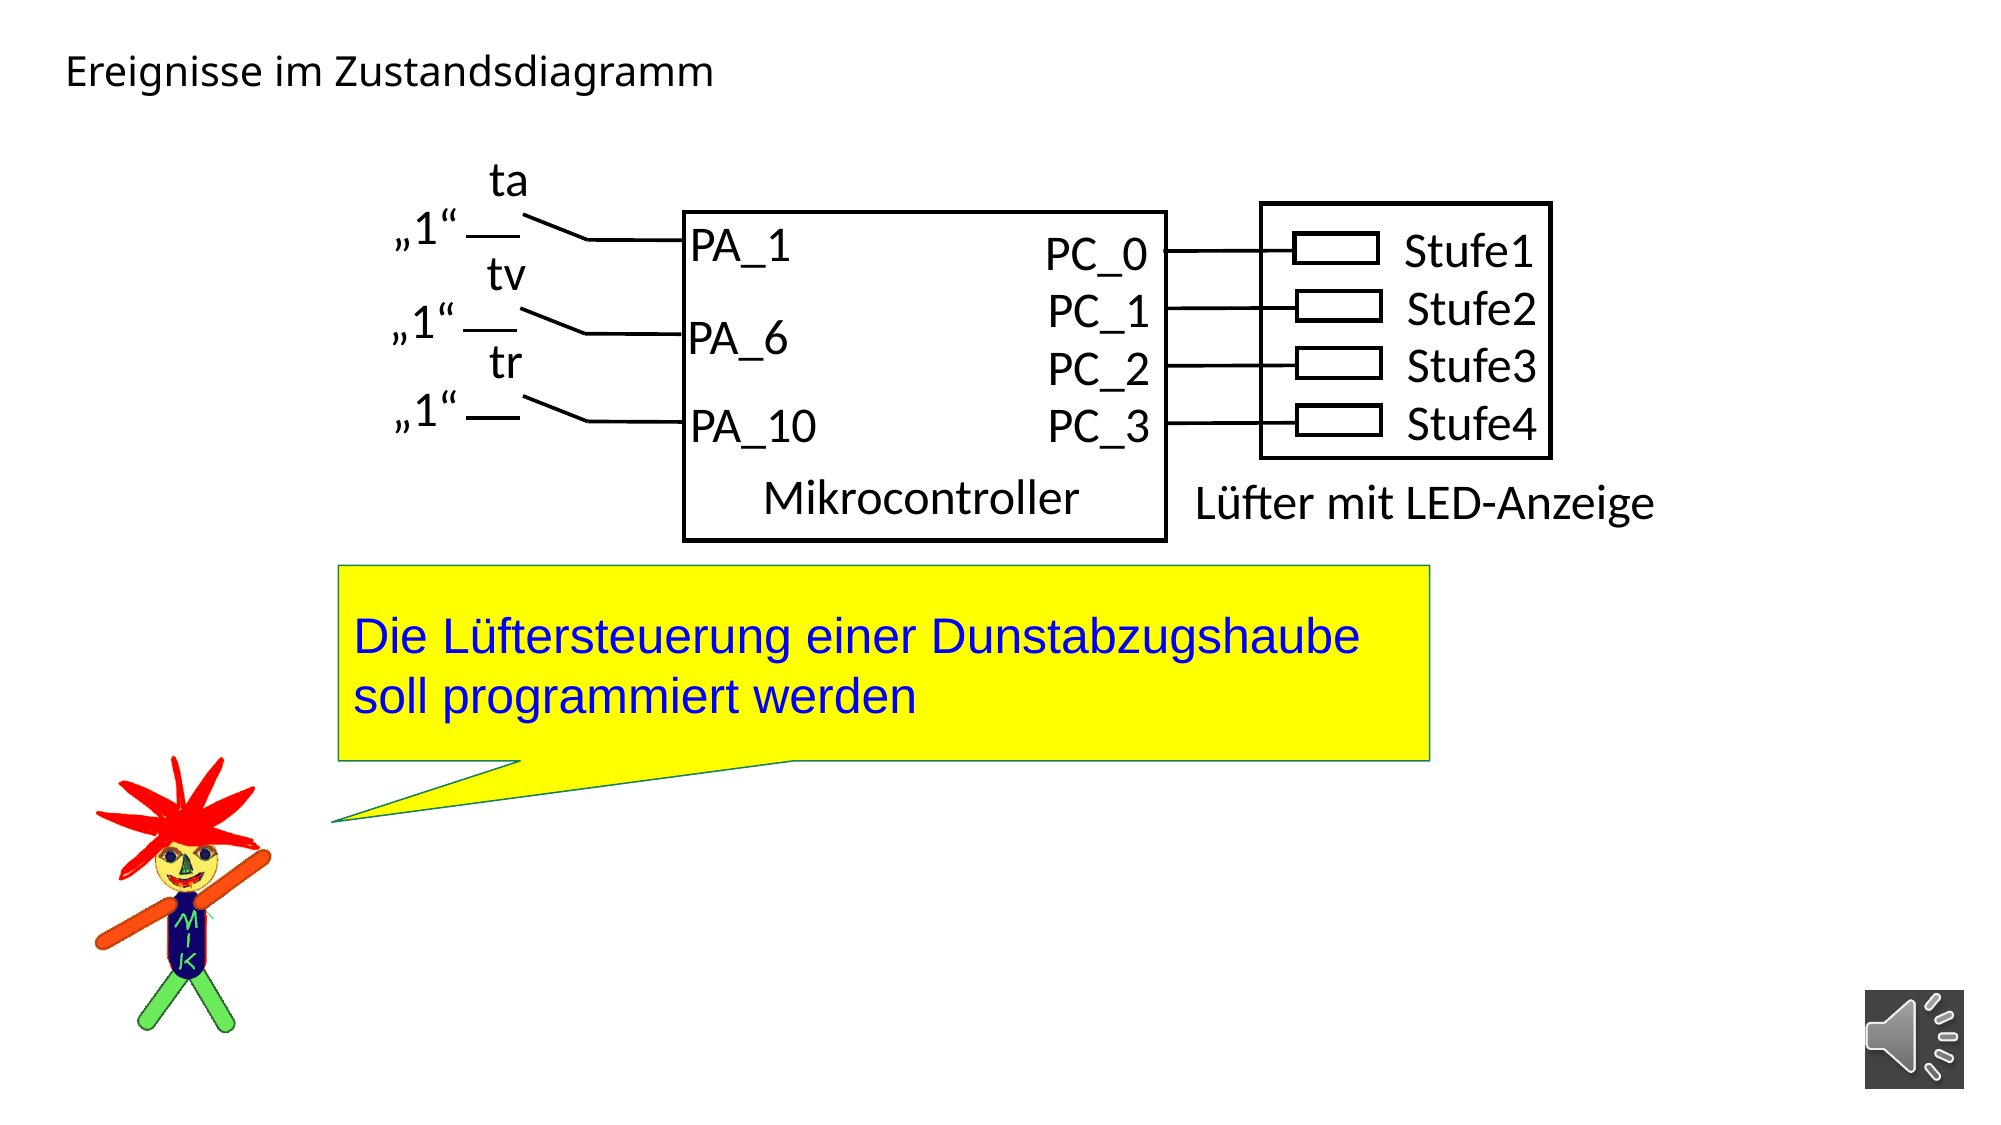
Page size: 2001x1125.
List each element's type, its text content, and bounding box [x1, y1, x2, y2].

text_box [374, 139, 1674, 541]
title Ereignisse im Zustandsdiagramm [40, 34, 740, 103]
picture [1864, 989, 1965, 1090]
picture [76, 748, 283, 1040]
text_box Die Lüftersteuerung einer Dunstabzugshaube soll programmiert werden [331, 565, 1430, 823]
